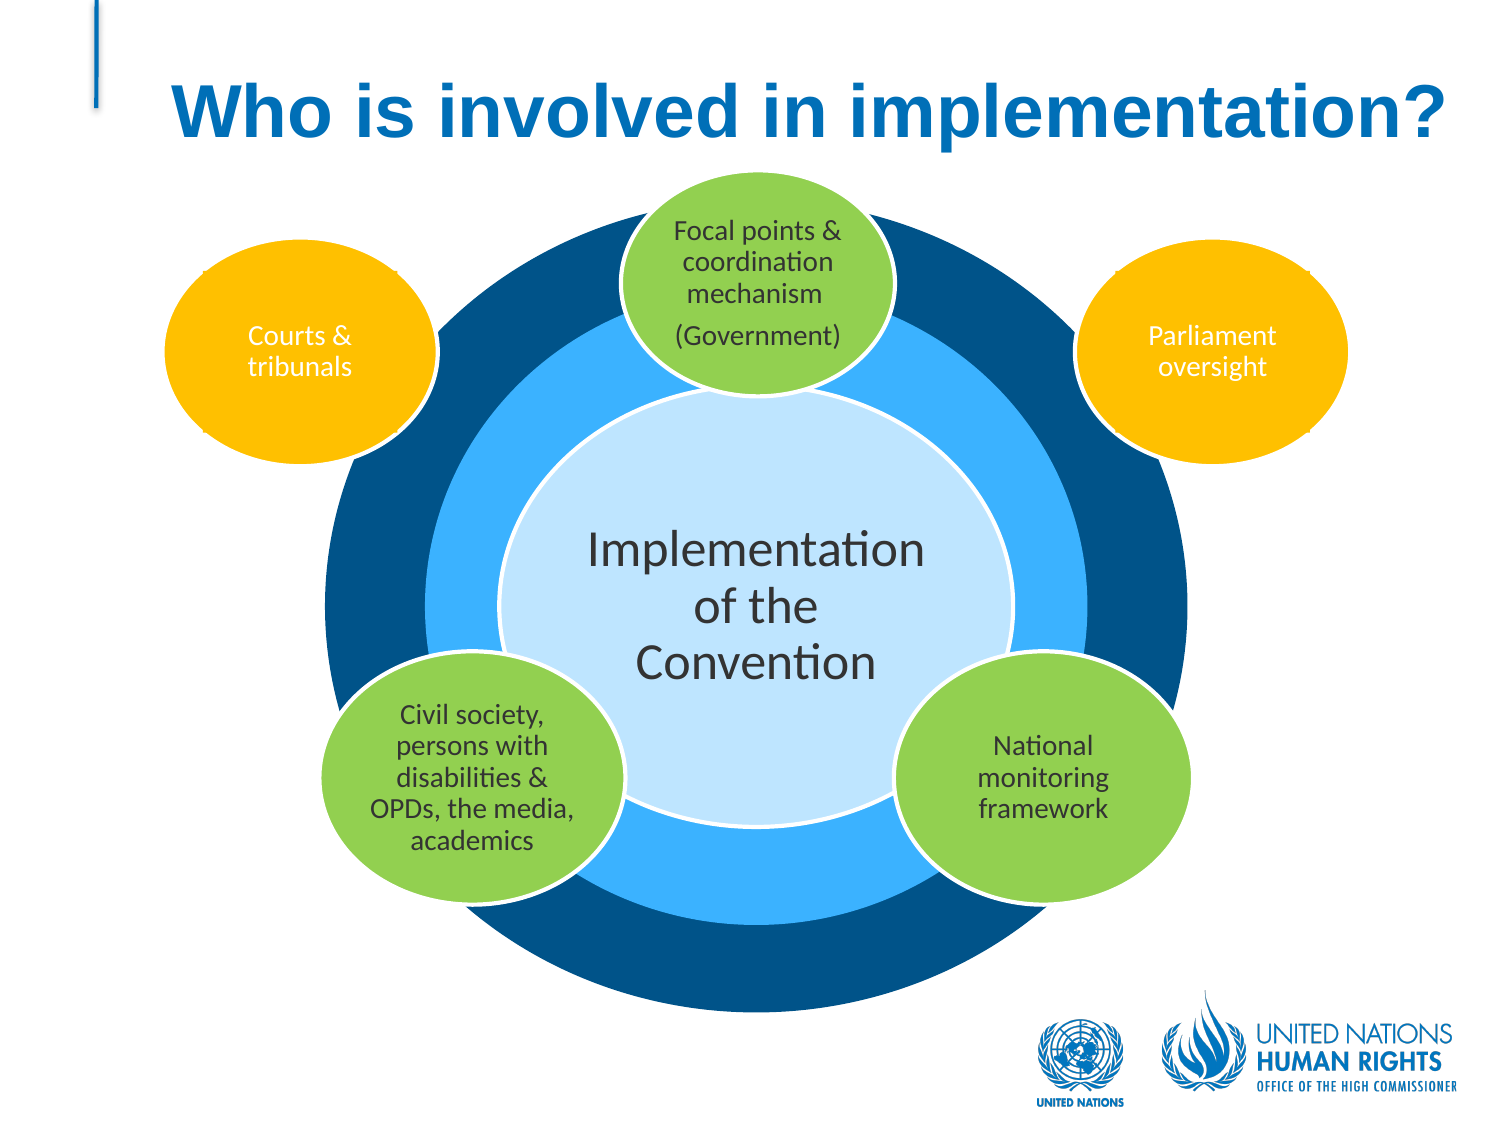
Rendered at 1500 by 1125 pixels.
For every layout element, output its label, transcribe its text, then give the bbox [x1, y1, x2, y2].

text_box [149, 124, 1363, 951]
picture [1037, 990, 1457, 1107]
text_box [1074, 237, 1351, 467]
text_box Who is involved in implementation? [74, 55, 1471, 160]
text_box [539, 960, 973, 1015]
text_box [162, 237, 438, 467]
